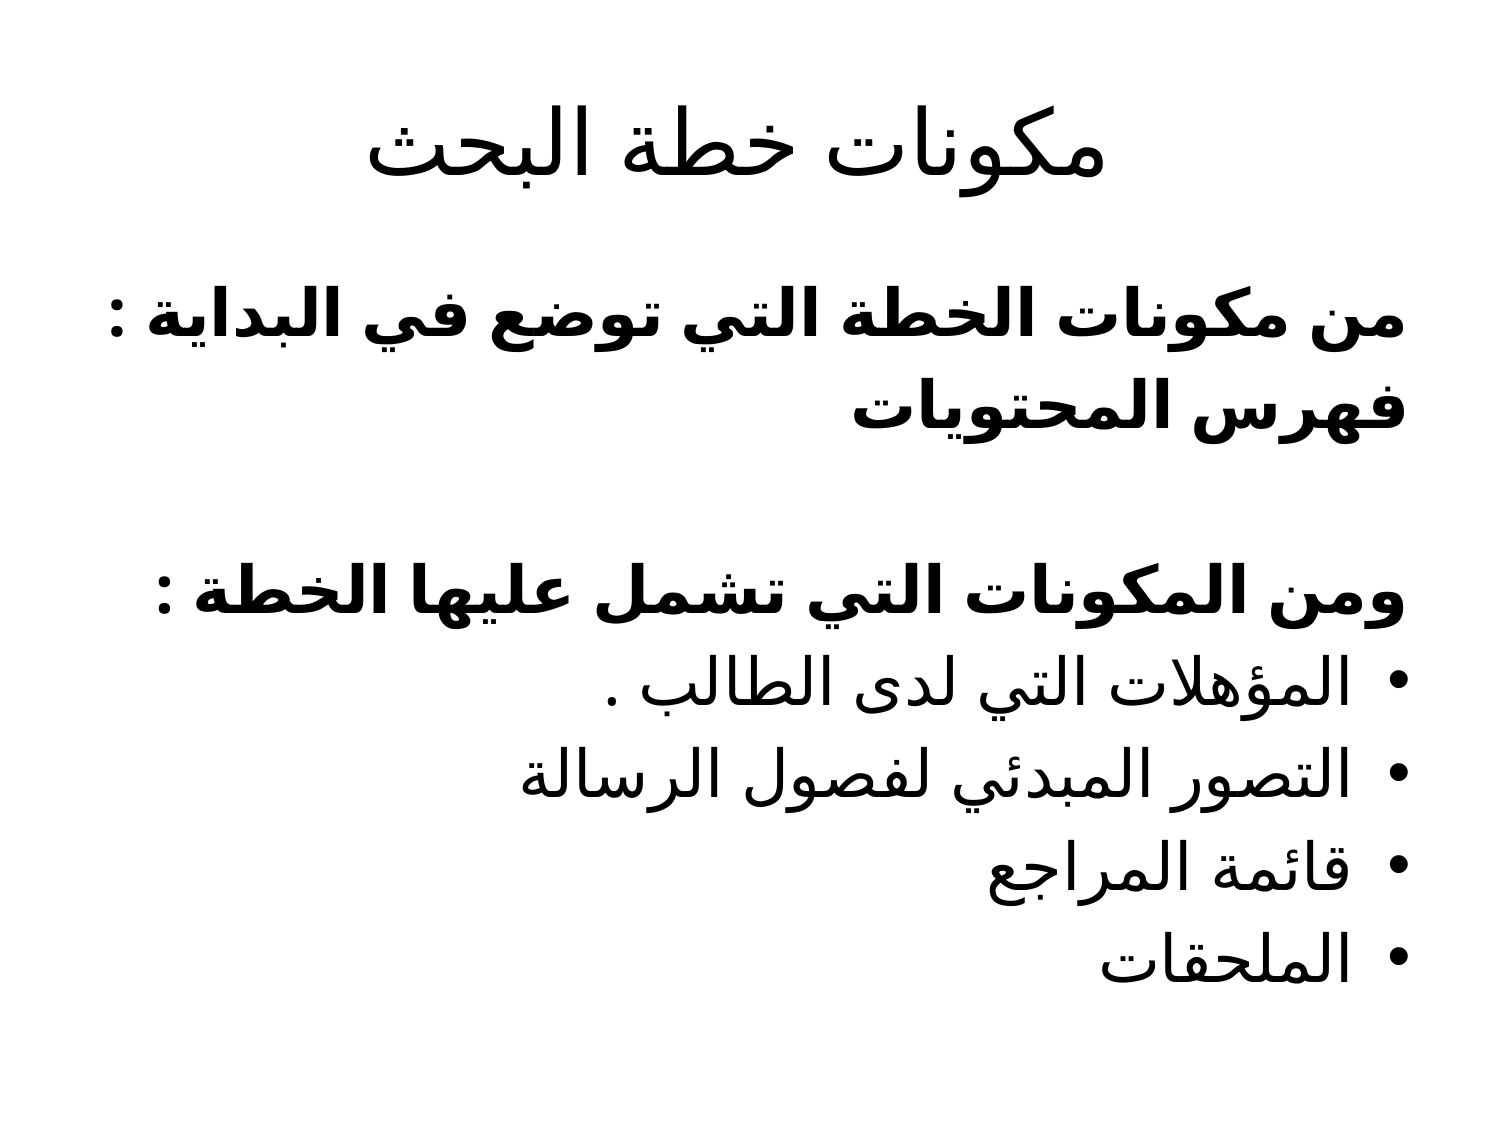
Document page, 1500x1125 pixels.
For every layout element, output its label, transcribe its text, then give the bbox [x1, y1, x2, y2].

title مكونات خطة البحث [75, 45, 1425, 233]
list من مكونات الخطة التي توضع في البداية : فهرس المحتويات ومن المكونات التي تشمل عليها الخطة : المؤهلات التي لدى الطالب . التصور المبدئي لفصول الرسالة قائمة المراجع الملحقات [75, 262, 1425, 1005]
